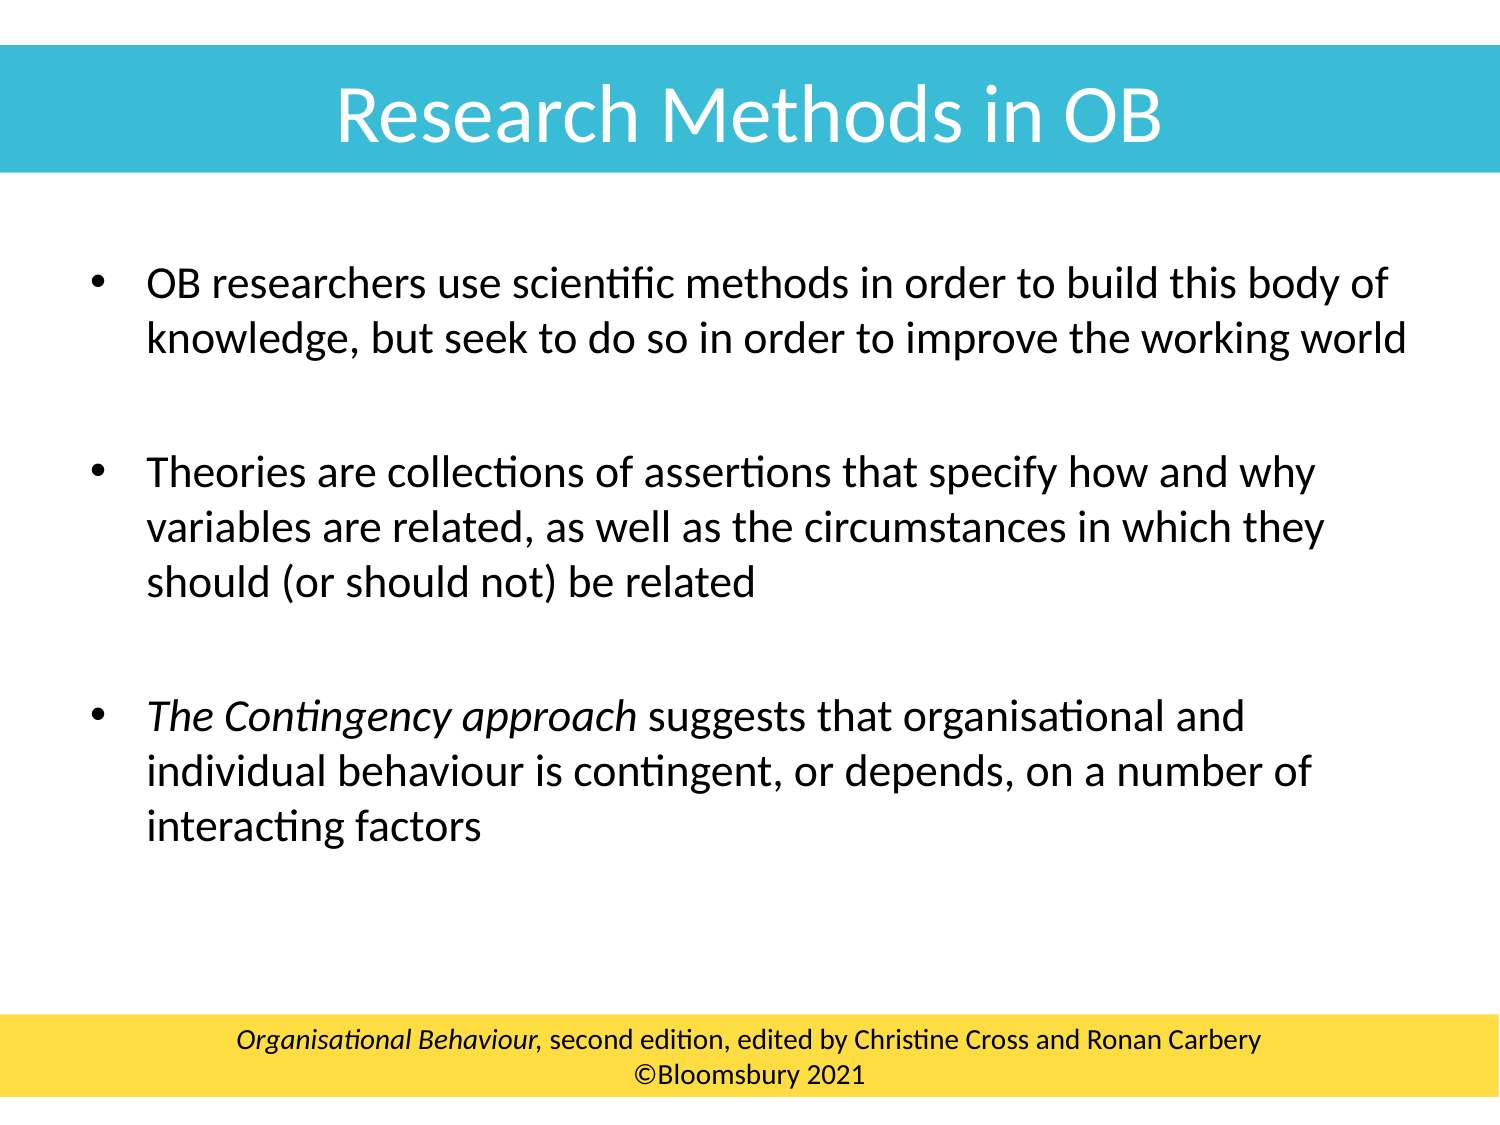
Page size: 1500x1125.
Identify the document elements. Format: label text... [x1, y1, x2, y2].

list OB researchers use scientific methods in order to build this body of knowledge, but seek to do so in order to improve the working world Theories are collections of assertions that specify how and why variables are related, as well as the circumstances in which they should (or should not) be related The Contingency approach suggests that organisational and individual behaviour is contingent, or depends, on a number of interacting factors [75, 196, 1425, 1005]
title Research Methods in OB [0, 45, 1500, 173]
